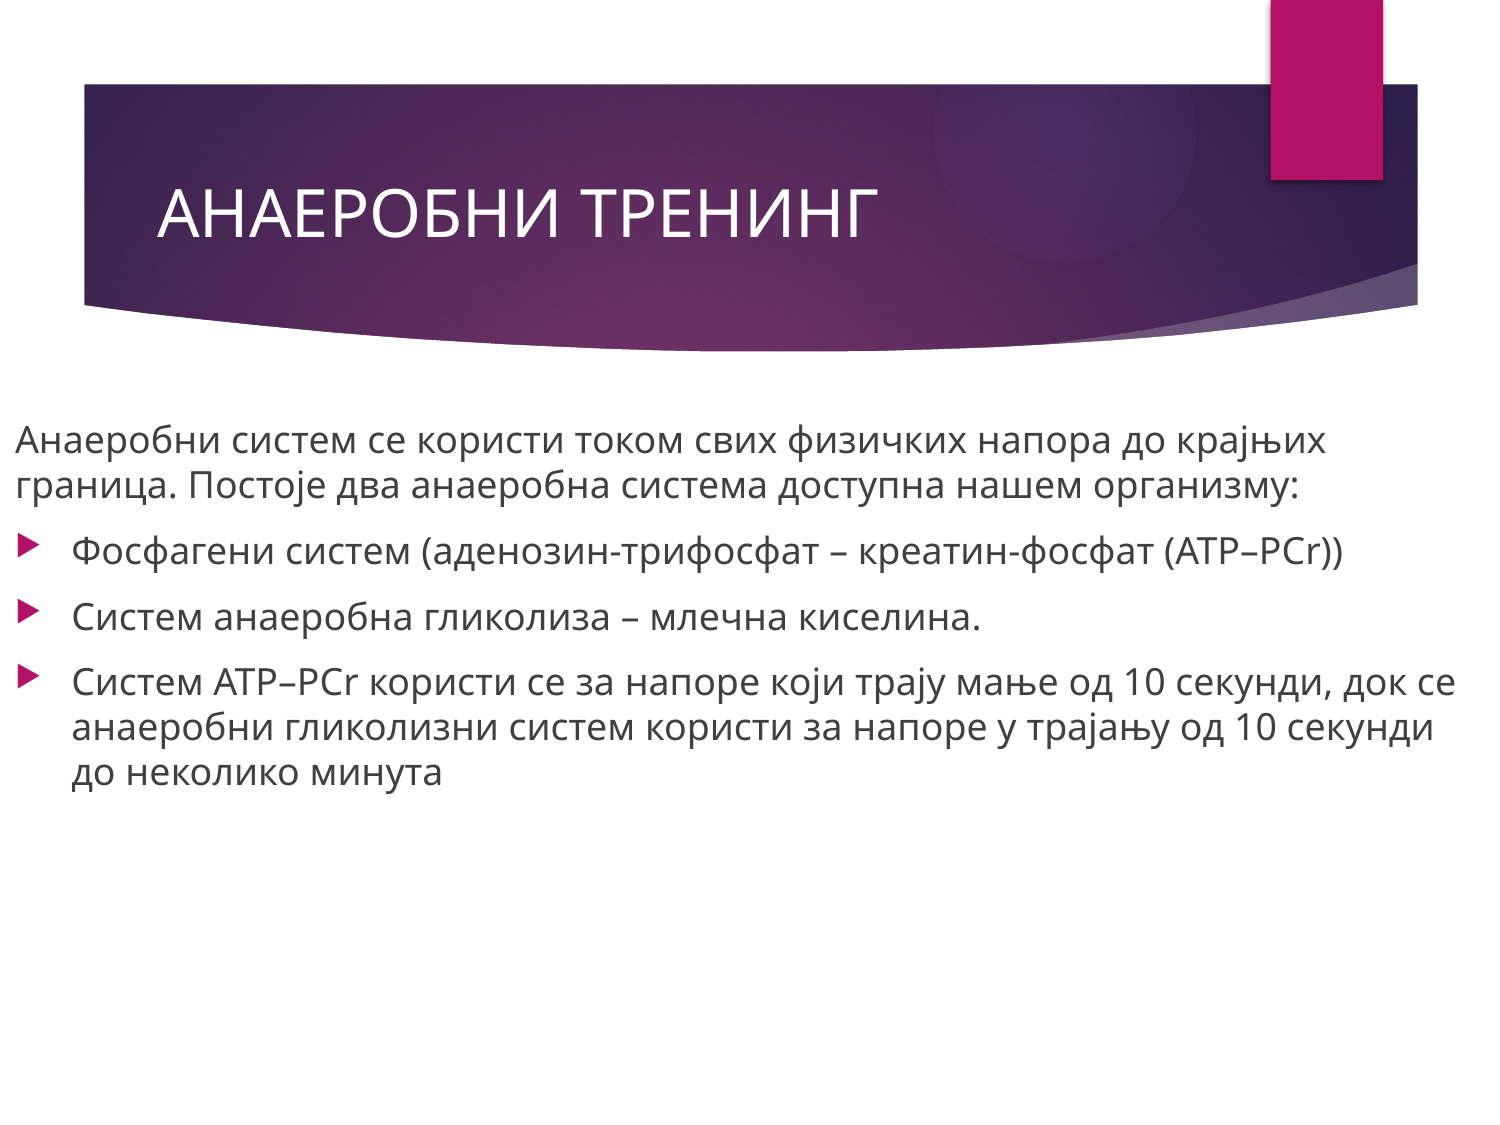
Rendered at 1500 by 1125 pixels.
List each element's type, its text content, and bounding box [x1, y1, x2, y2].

title АНАЕРОБНИ ТРЕНИНГ [142, 152, 1183, 269]
list Анаеробни систем се користи током свих физичких напора до крајњих граница. Постоје два анаеробна система доступна нашем организму: Фосфагени систем (аденозин-трифосфат – креатин-фосфат (ATP–PCr)) Систем анаеробна гликолиза – млечна киселина. Систем ATP–PCr користи се за напоре који трају мање од 10 секунди, док се анаеробни гликолизни систем користи за напоре у трајању од 10 секунди до неколико минута [0, 408, 1500, 1125]
